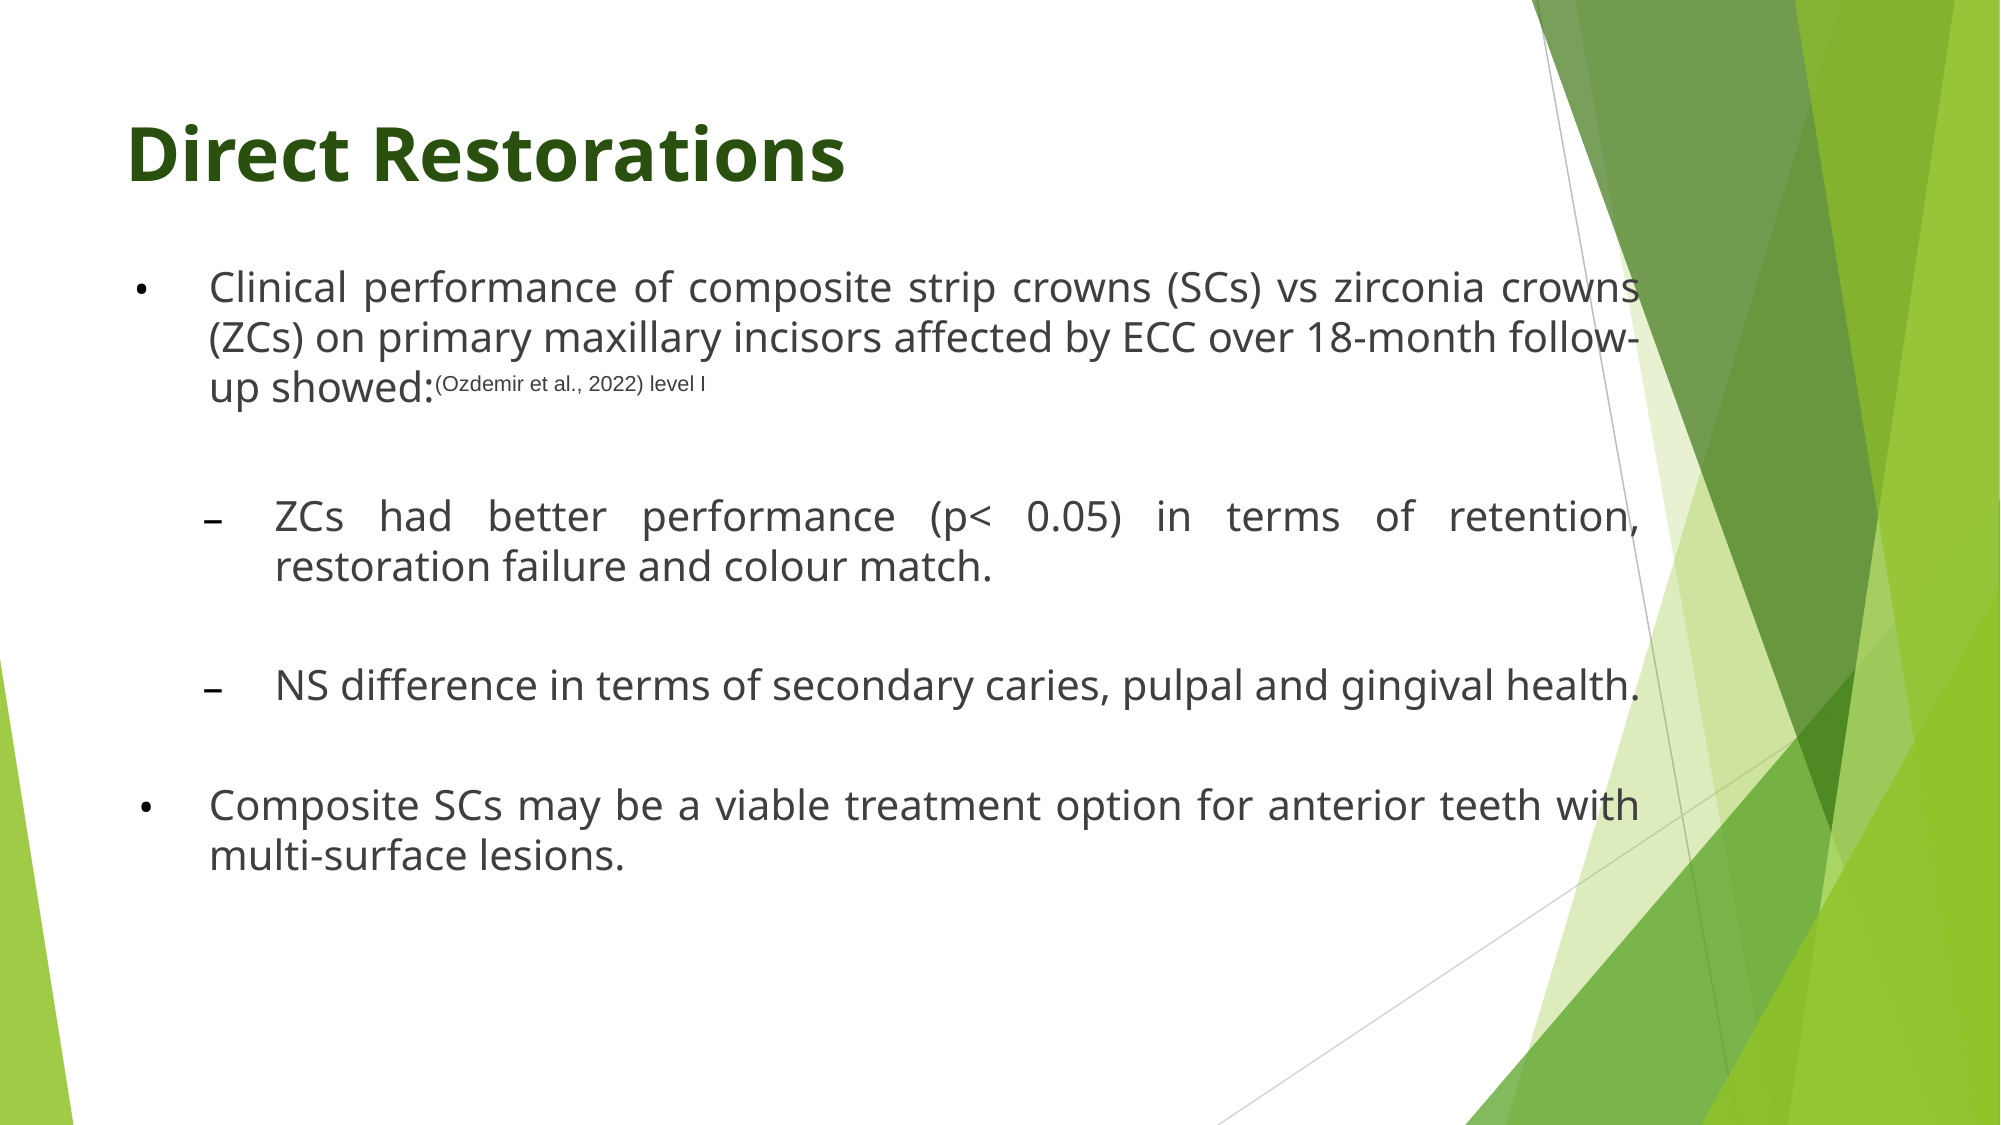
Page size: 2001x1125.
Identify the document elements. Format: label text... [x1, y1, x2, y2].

list Clinical performance of composite strip crowns (SCs) vs zirconia crowns (ZCs) on primary maxillary incisors affected by ECC over 18-month follow-up showed:(Ozdemir et al., 2022) level I ZCs had better performance (p< 0.05) in terms of retention, restoration failure and colour match. NS difference in terms of secondary caries, pulpal and gingival health. Composite SCs may be a viable treatment option for anterior teeth with multi-surface lesions. [100, 253, 1657, 1003]
title Direct Restorations [109, 87, 1460, 215]
